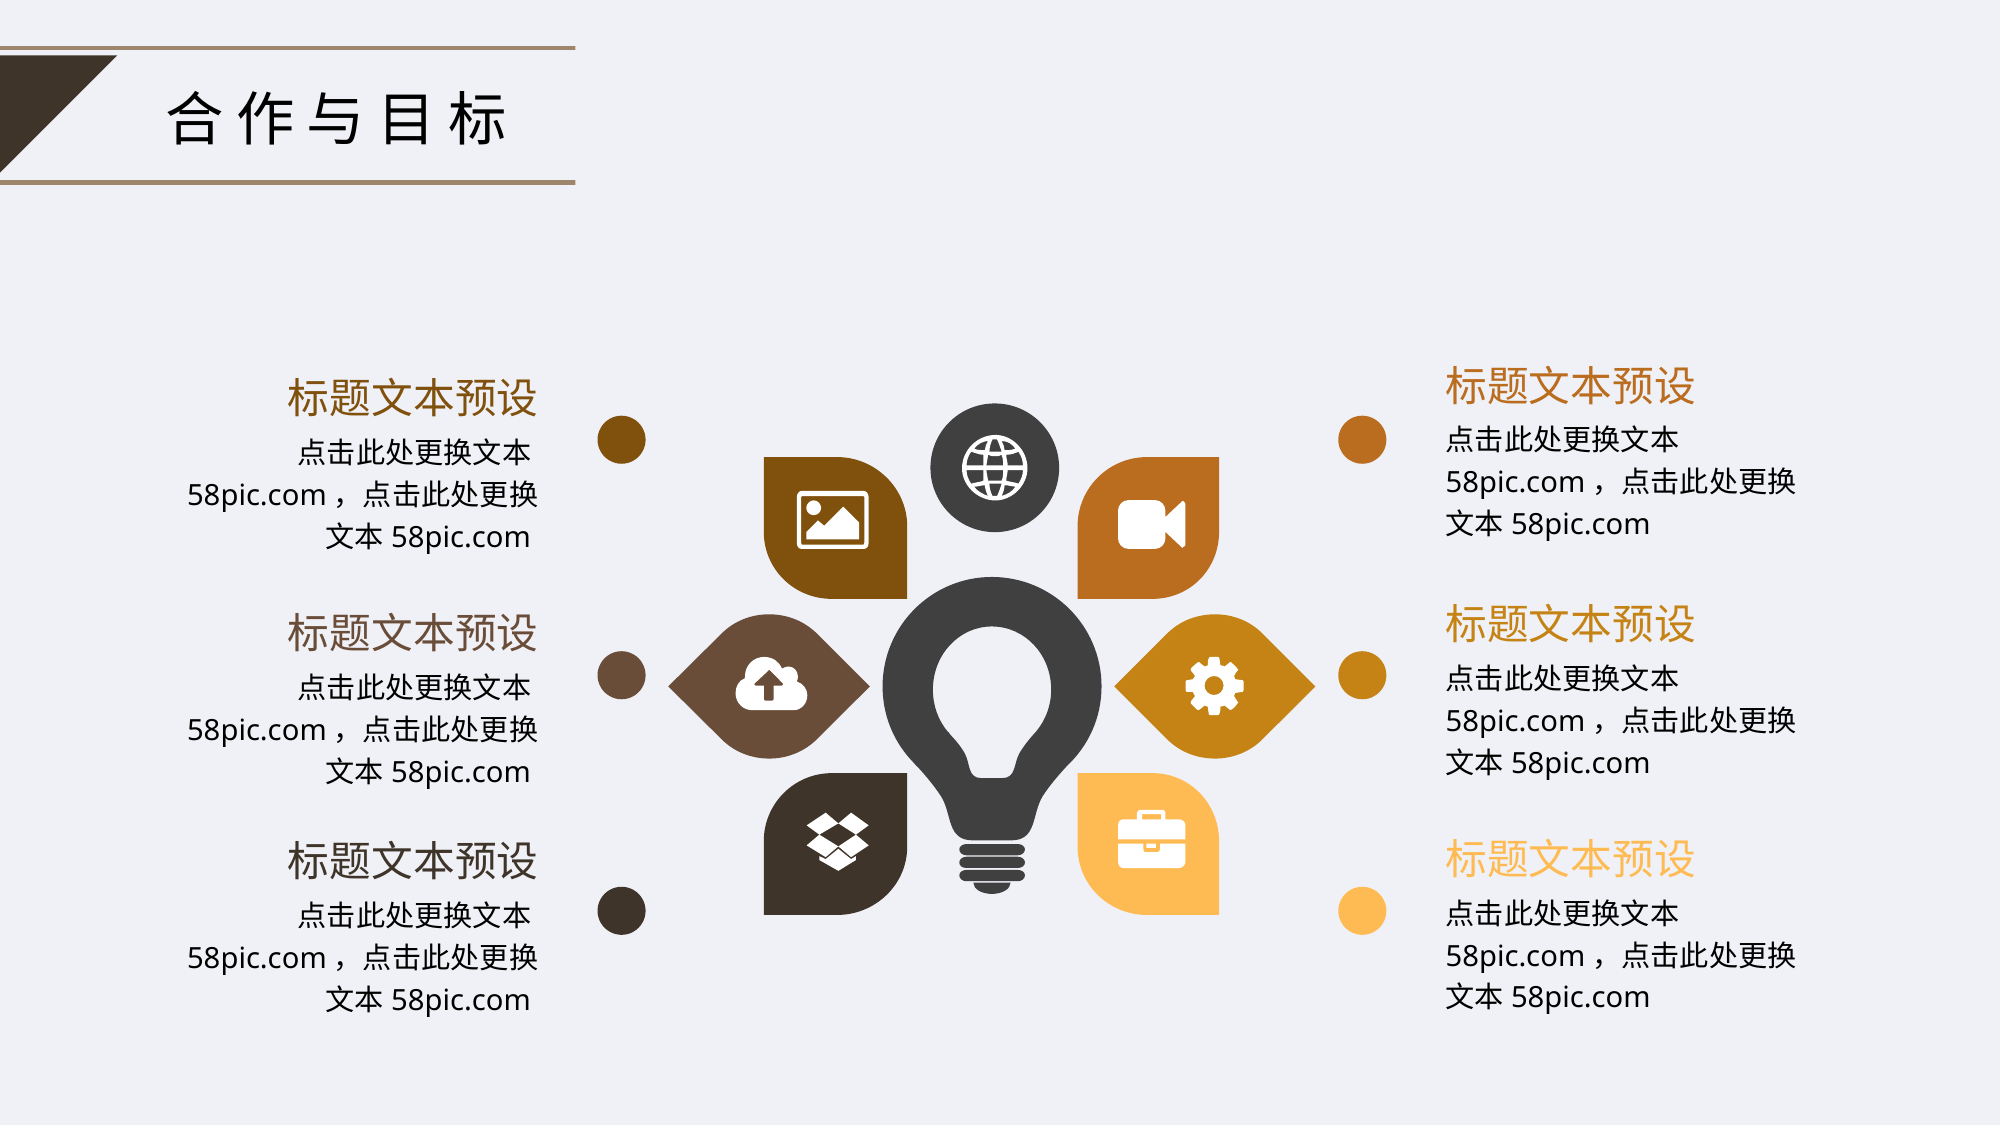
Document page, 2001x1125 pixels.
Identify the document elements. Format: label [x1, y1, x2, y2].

text_box [0, 48, 576, 183]
text_box [153, 351, 1833, 1035]
